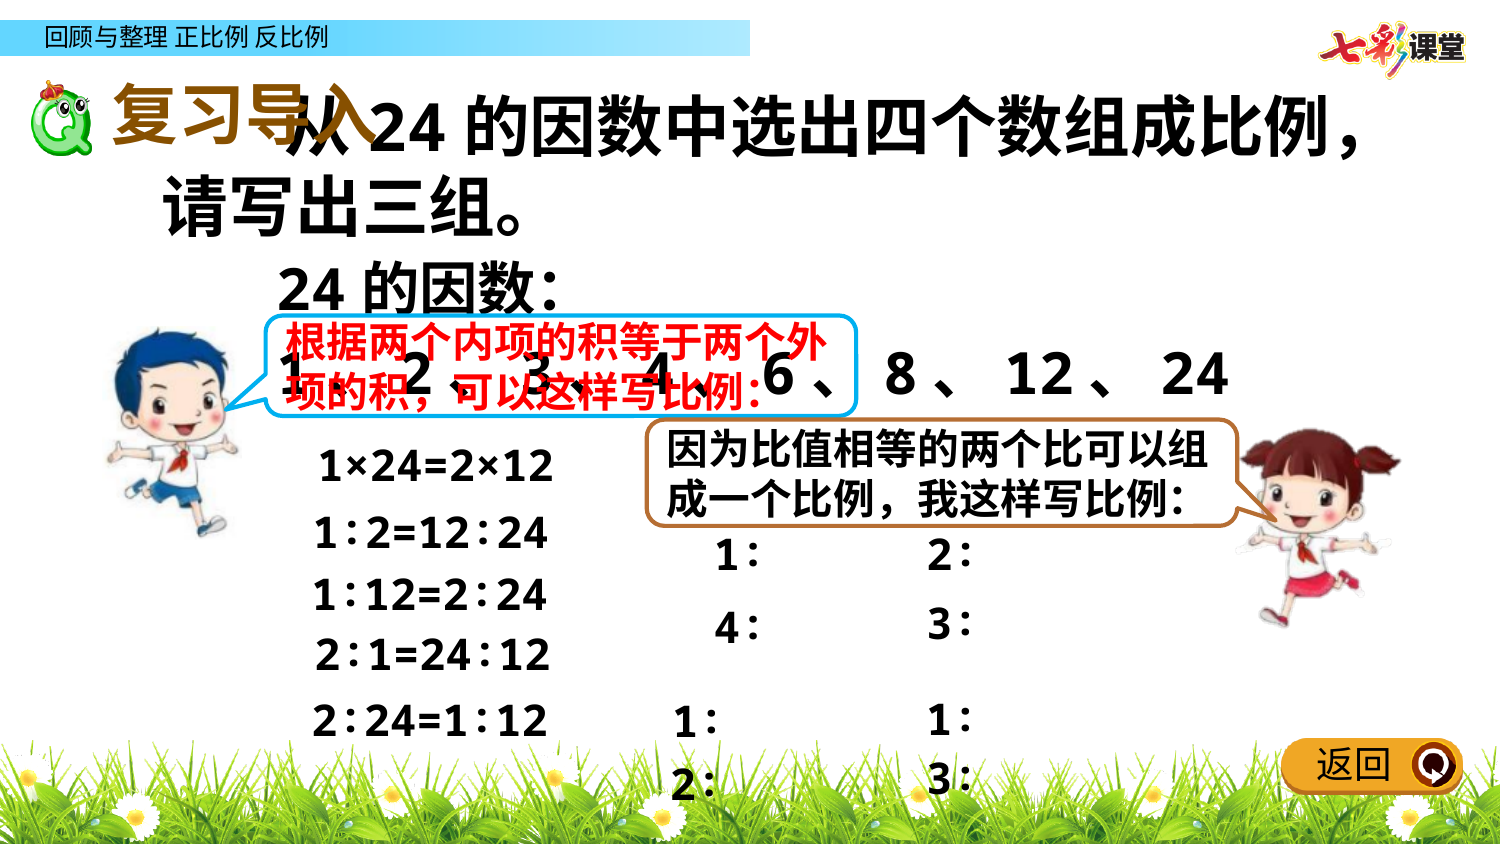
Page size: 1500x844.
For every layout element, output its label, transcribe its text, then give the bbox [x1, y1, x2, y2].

picture [1234, 424, 1406, 633]
text_box 因为比值相等的两个比可以组成一个比例，我这样写比例： [644, 417, 1234, 528]
text_box 1×24=2×12 [306, 421, 590, 496]
picture [102, 326, 242, 541]
text_box 24的因数：1、2、3、4、6、8、12、24 [265, 232, 1312, 412]
text_box 根据两个内项的积等于两个外项的积，可以这样写比例： [248, 313, 859, 419]
picture [31, 80, 92, 156]
picture [1316, 20, 1468, 80]
picture [0, 740, 1500, 844]
text_box 1∶2=12∶24 [301, 488, 585, 563]
text_box 1∶12=2∶24 [300, 550, 584, 625]
text_box 复习导入 [100, 67, 404, 159]
text_box 从24的因数中选出四个数组成比例，请写出三组。 [150, 79, 1463, 251]
text_box 2∶24=1∶12 [300, 676, 587, 751]
text_box 2∶1=24∶12 [303, 610, 590, 686]
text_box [1281, 733, 1464, 795]
